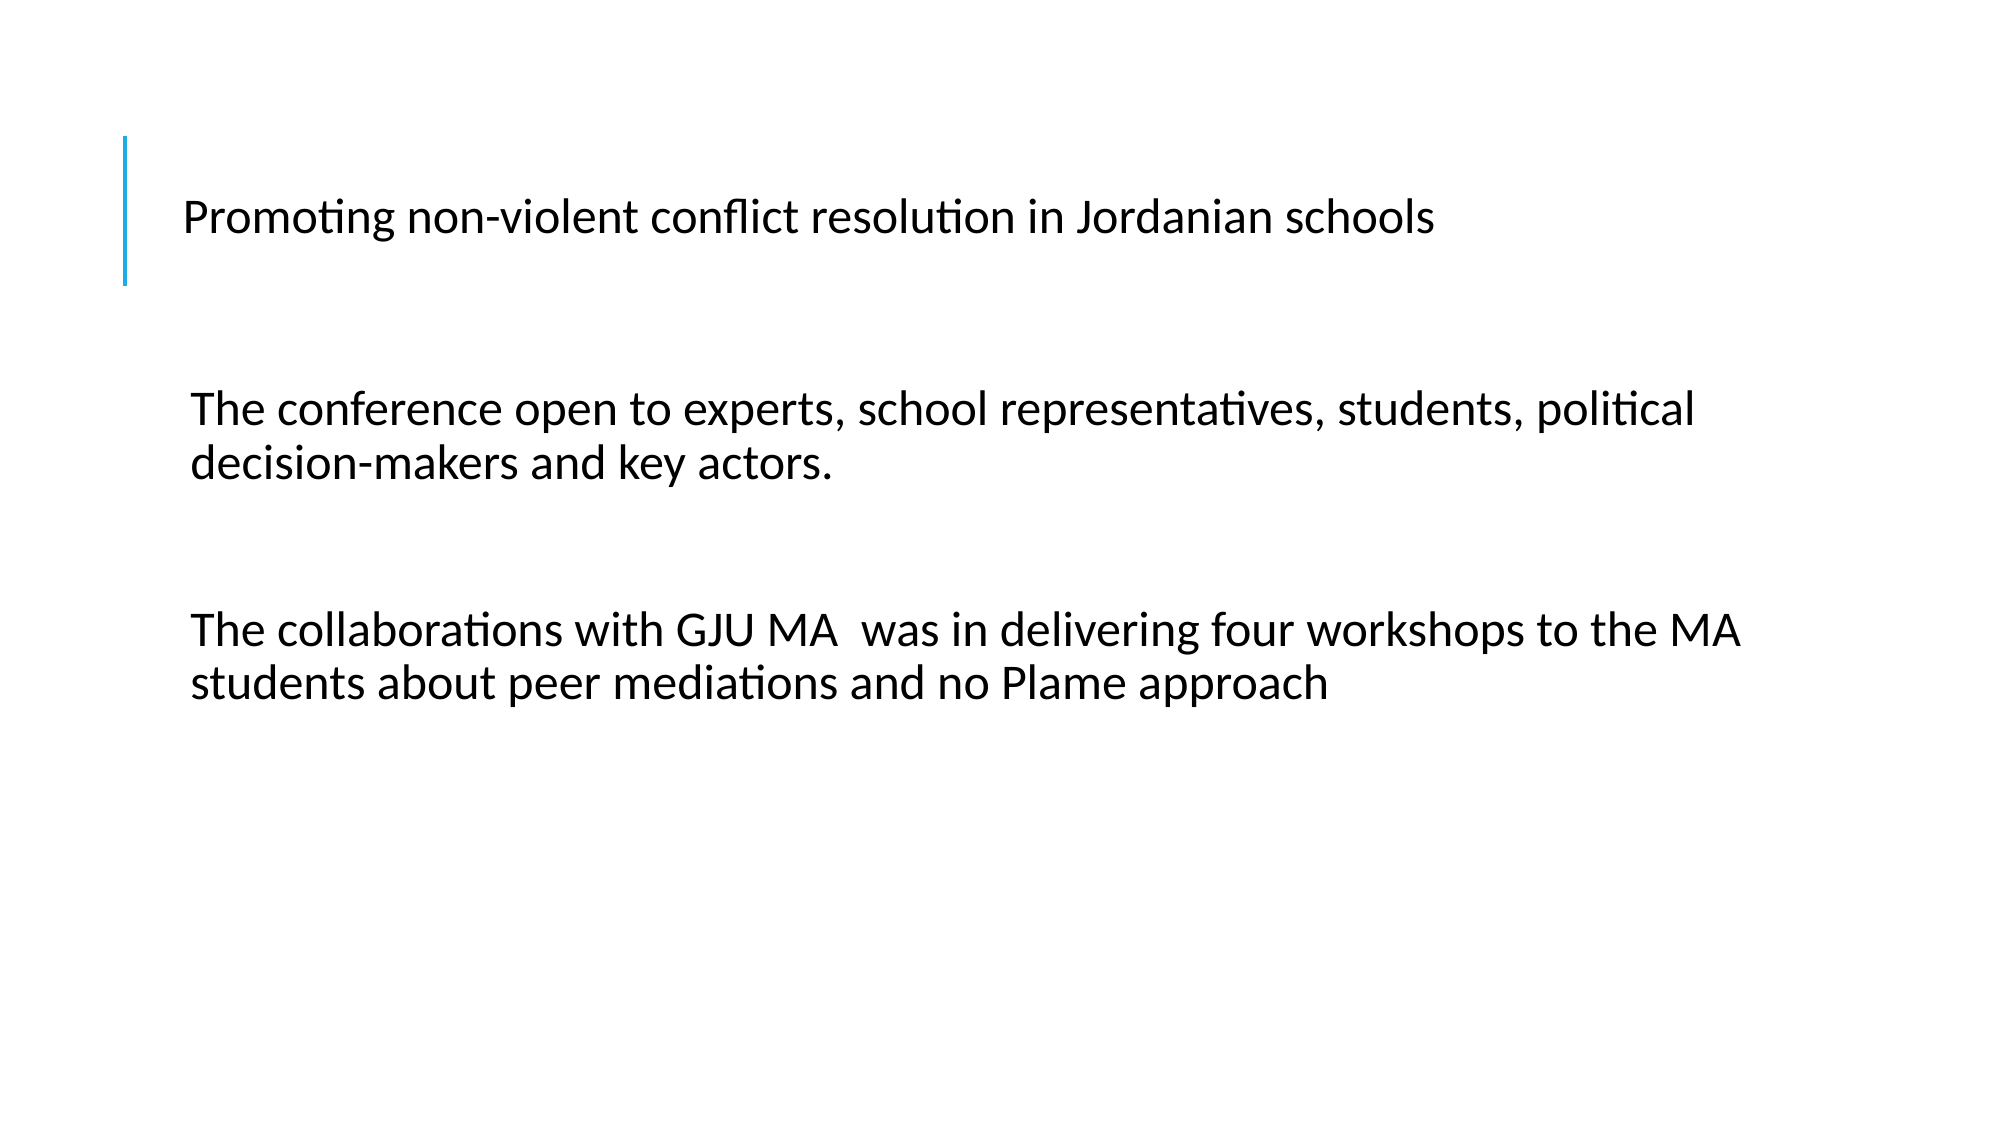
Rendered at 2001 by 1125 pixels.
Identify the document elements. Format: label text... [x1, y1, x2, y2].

title Promoting non-violent conflict resolution in Jordanian schools [168, 96, 1763, 342]
list The conference open to experts, school representatives, students, political decision-makers and key actors. The collaborations with GJU MA was in delivering four workshops to the MA students about peer mediations and no Plame approach [168, 375, 1763, 1035]
